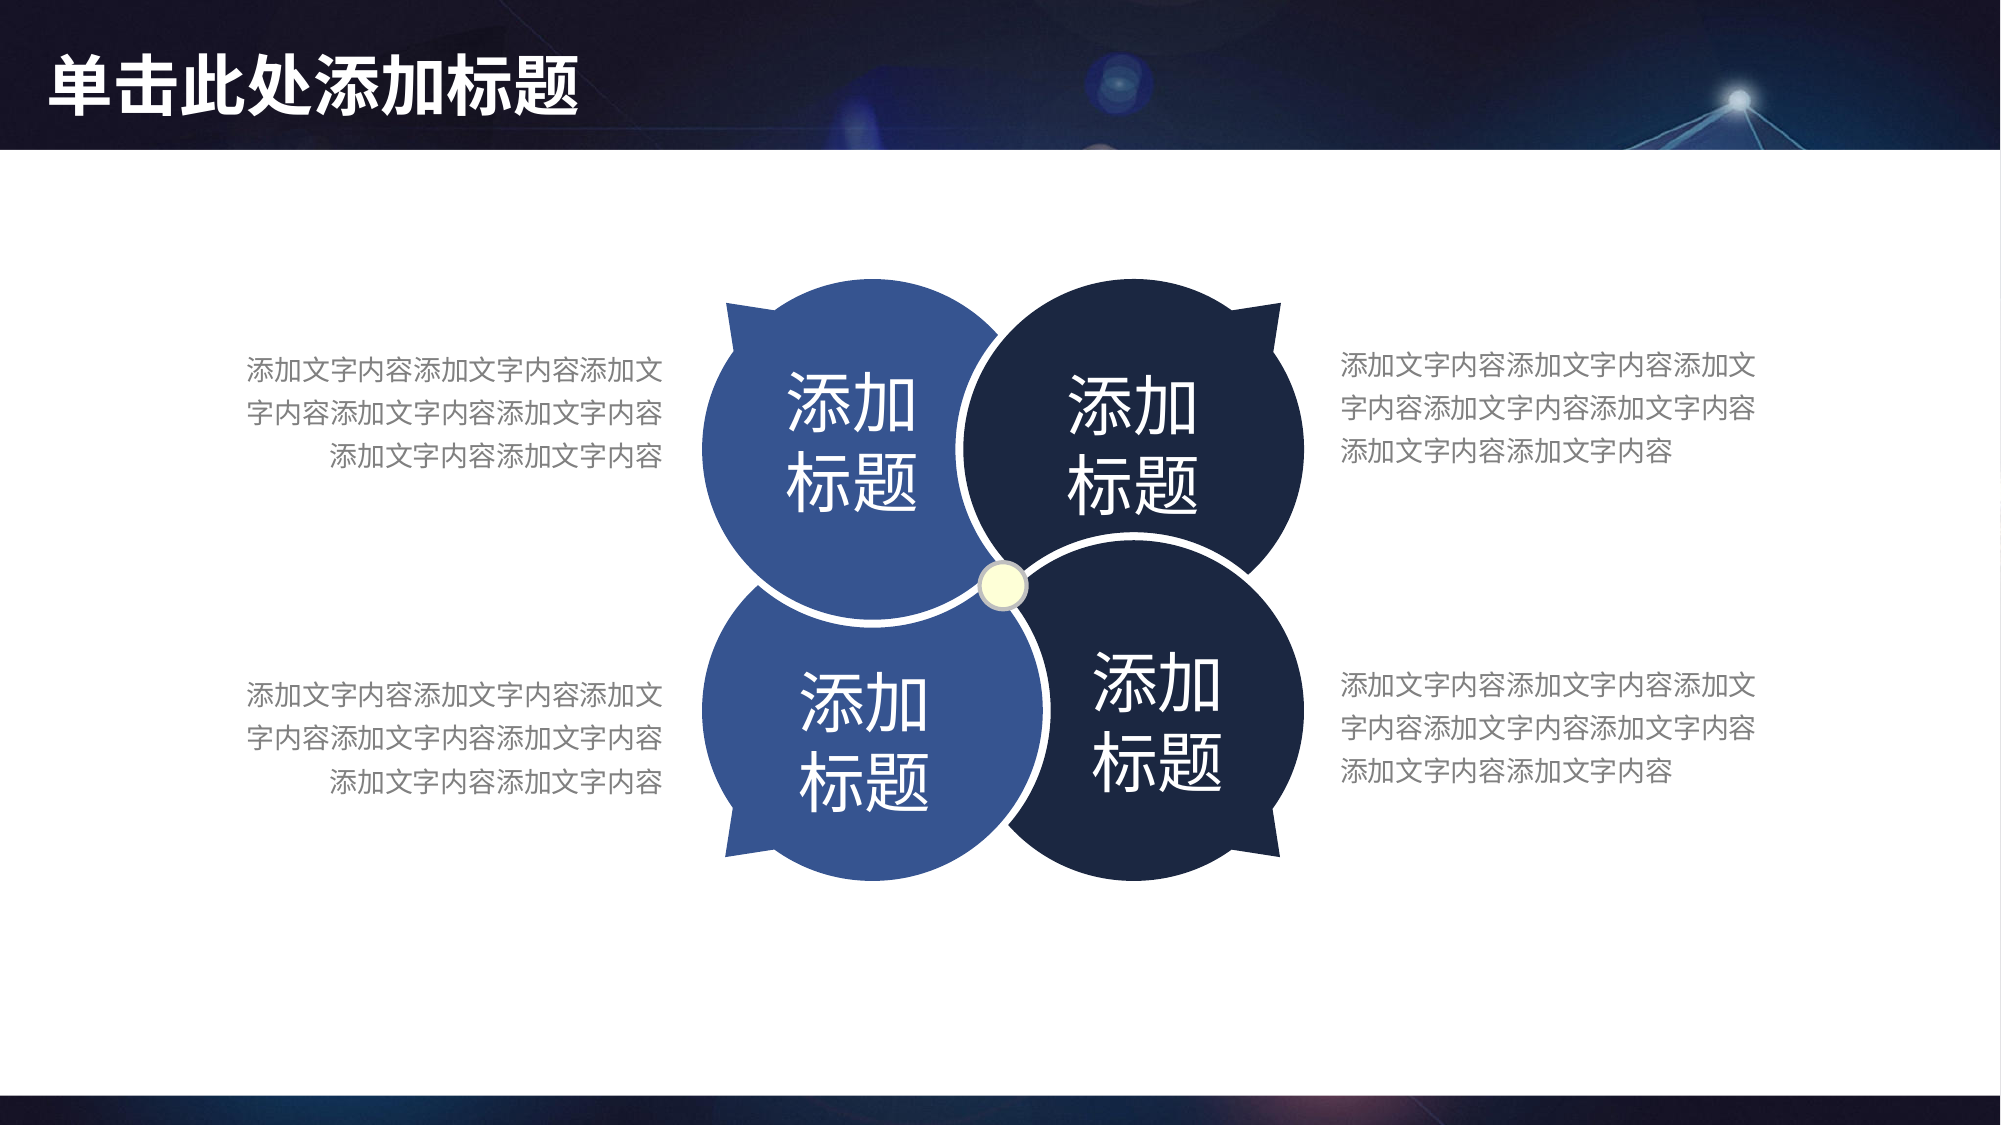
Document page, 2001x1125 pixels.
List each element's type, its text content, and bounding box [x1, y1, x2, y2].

title 单击此处添加标题 [31, 36, 1757, 141]
picture [0, 0, 2001, 1125]
text_box 添加文字内容添加文字内容添加文字内容添加文字内容添加文字内容添加文字内容添加文字内容 [1339, 657, 1775, 788]
text_box 添加文字内容添加文字内容添加文字内容添加文字内容添加文字内容添加文字内容添加文字内容 [228, 342, 663, 473]
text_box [702, 279, 1305, 881]
text_box 添加文字内容添加文字内容添加文字内容添加文字内容添加文字内容添加文字内容添加文字内容 [1339, 337, 1775, 468]
text_box 添加文字内容添加文字内容添加文字内容添加文字内容添加文字内容添加文字内容添加文字内容 [228, 667, 663, 798]
